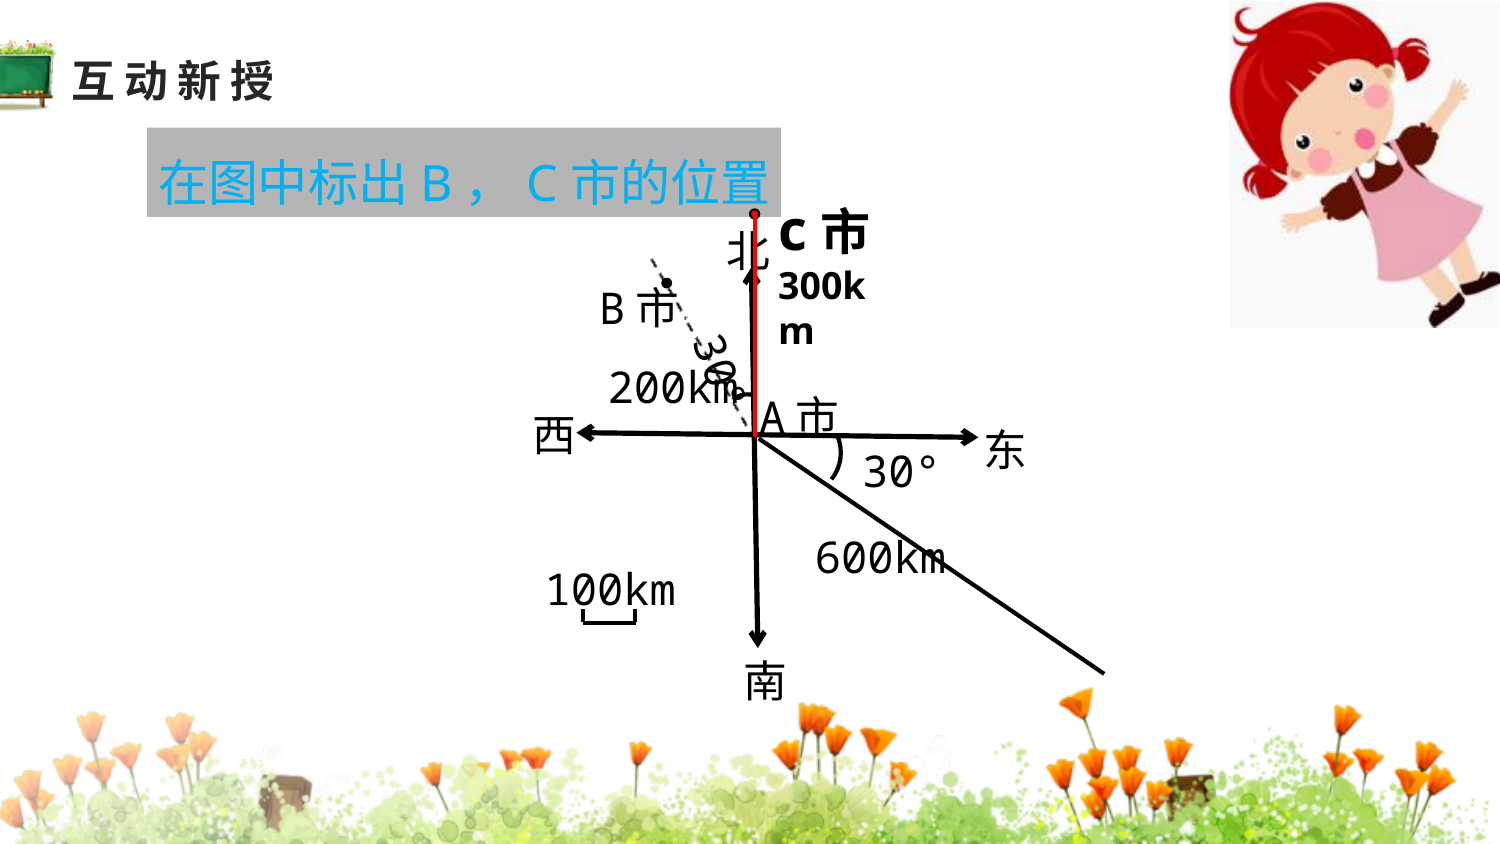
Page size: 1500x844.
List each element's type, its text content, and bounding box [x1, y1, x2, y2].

text_box 北 [715, 217, 749, 257]
text_box 东 [972, 417, 1039, 438]
text_box 西 [521, 402, 588, 466]
text_box 在图中标出B，C市的位置 [146, 127, 782, 217]
picture [0, 680, 1500, 844]
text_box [590, 257, 770, 439]
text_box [564, 454, 946, 461]
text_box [910, 432, 979, 438]
text_box 互动新授 [43, 47, 304, 112]
text_box A市 [747, 439, 758, 448]
text_box 南 [732, 647, 799, 712]
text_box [758, 438, 1105, 674]
text_box 100km [533, 556, 687, 621]
picture [0, 28, 56, 122]
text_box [749, 186, 910, 438]
picture [1229, 1, 1500, 328]
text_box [576, 432, 590, 438]
